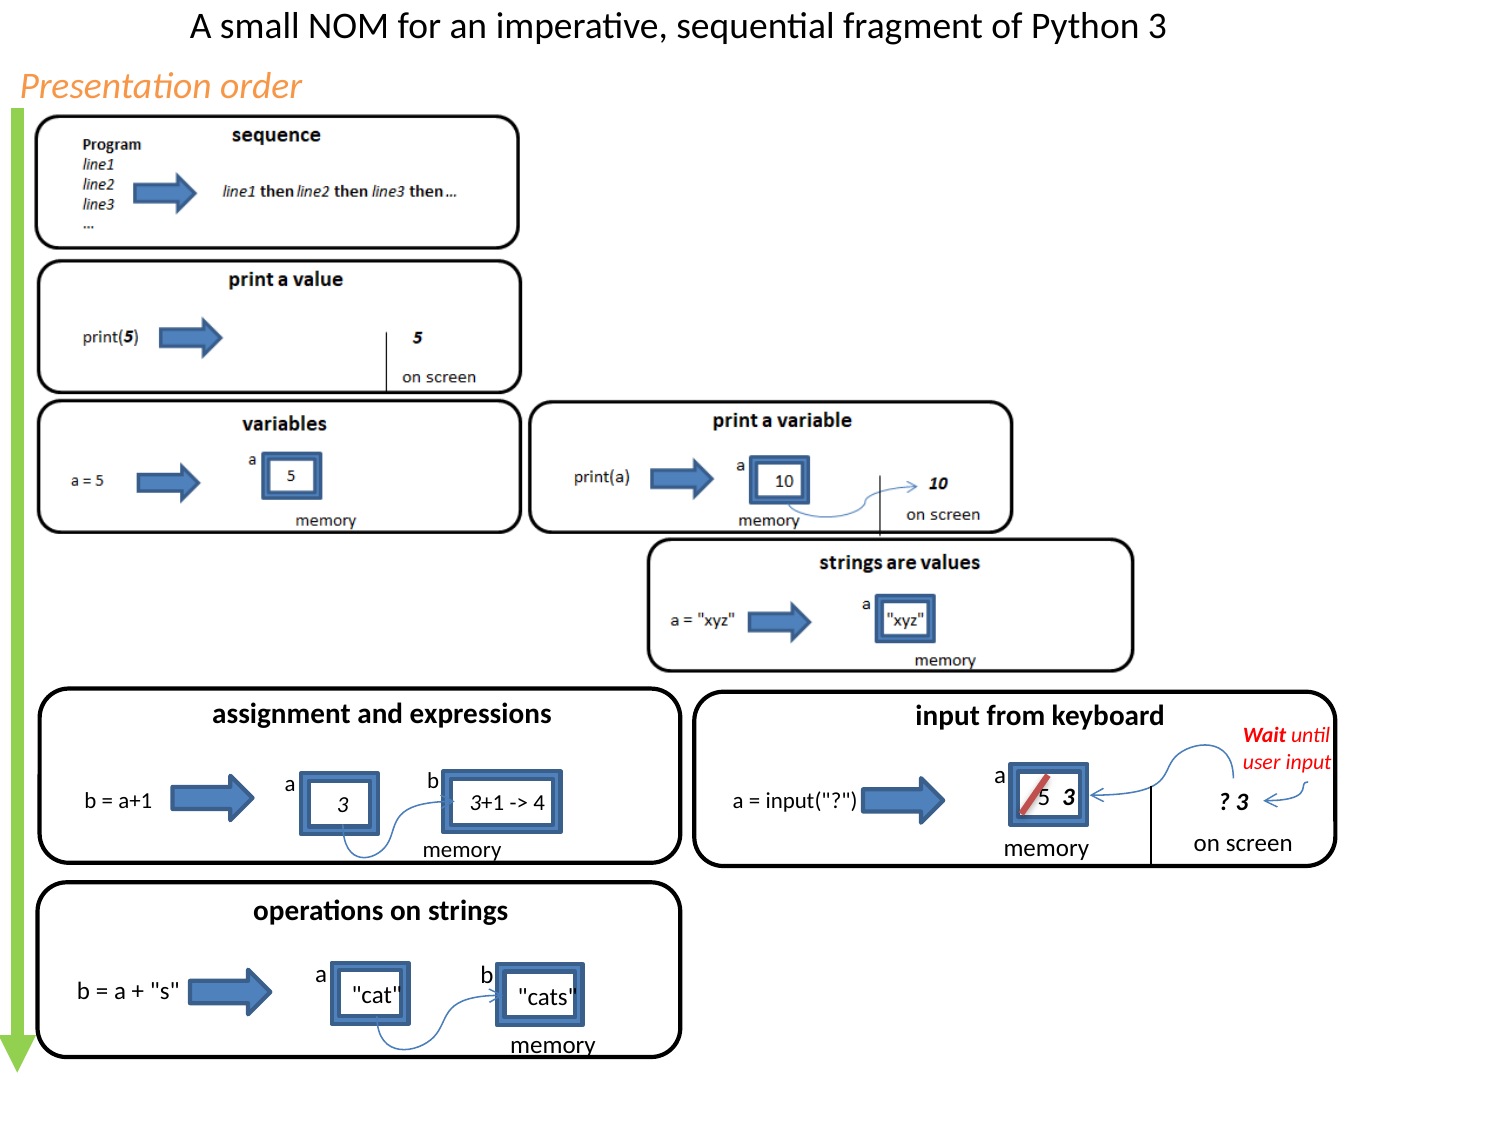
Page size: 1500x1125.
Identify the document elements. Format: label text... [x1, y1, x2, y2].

text_box A small NOM for an imperative, sequential fragment of Python 3 [175, 0, 1384, 54]
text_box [39, 687, 681, 877]
text_box Presentation order [4, 53, 318, 114]
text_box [693, 688, 1349, 877]
picture [31, 111, 1138, 676]
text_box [37, 882, 681, 1074]
